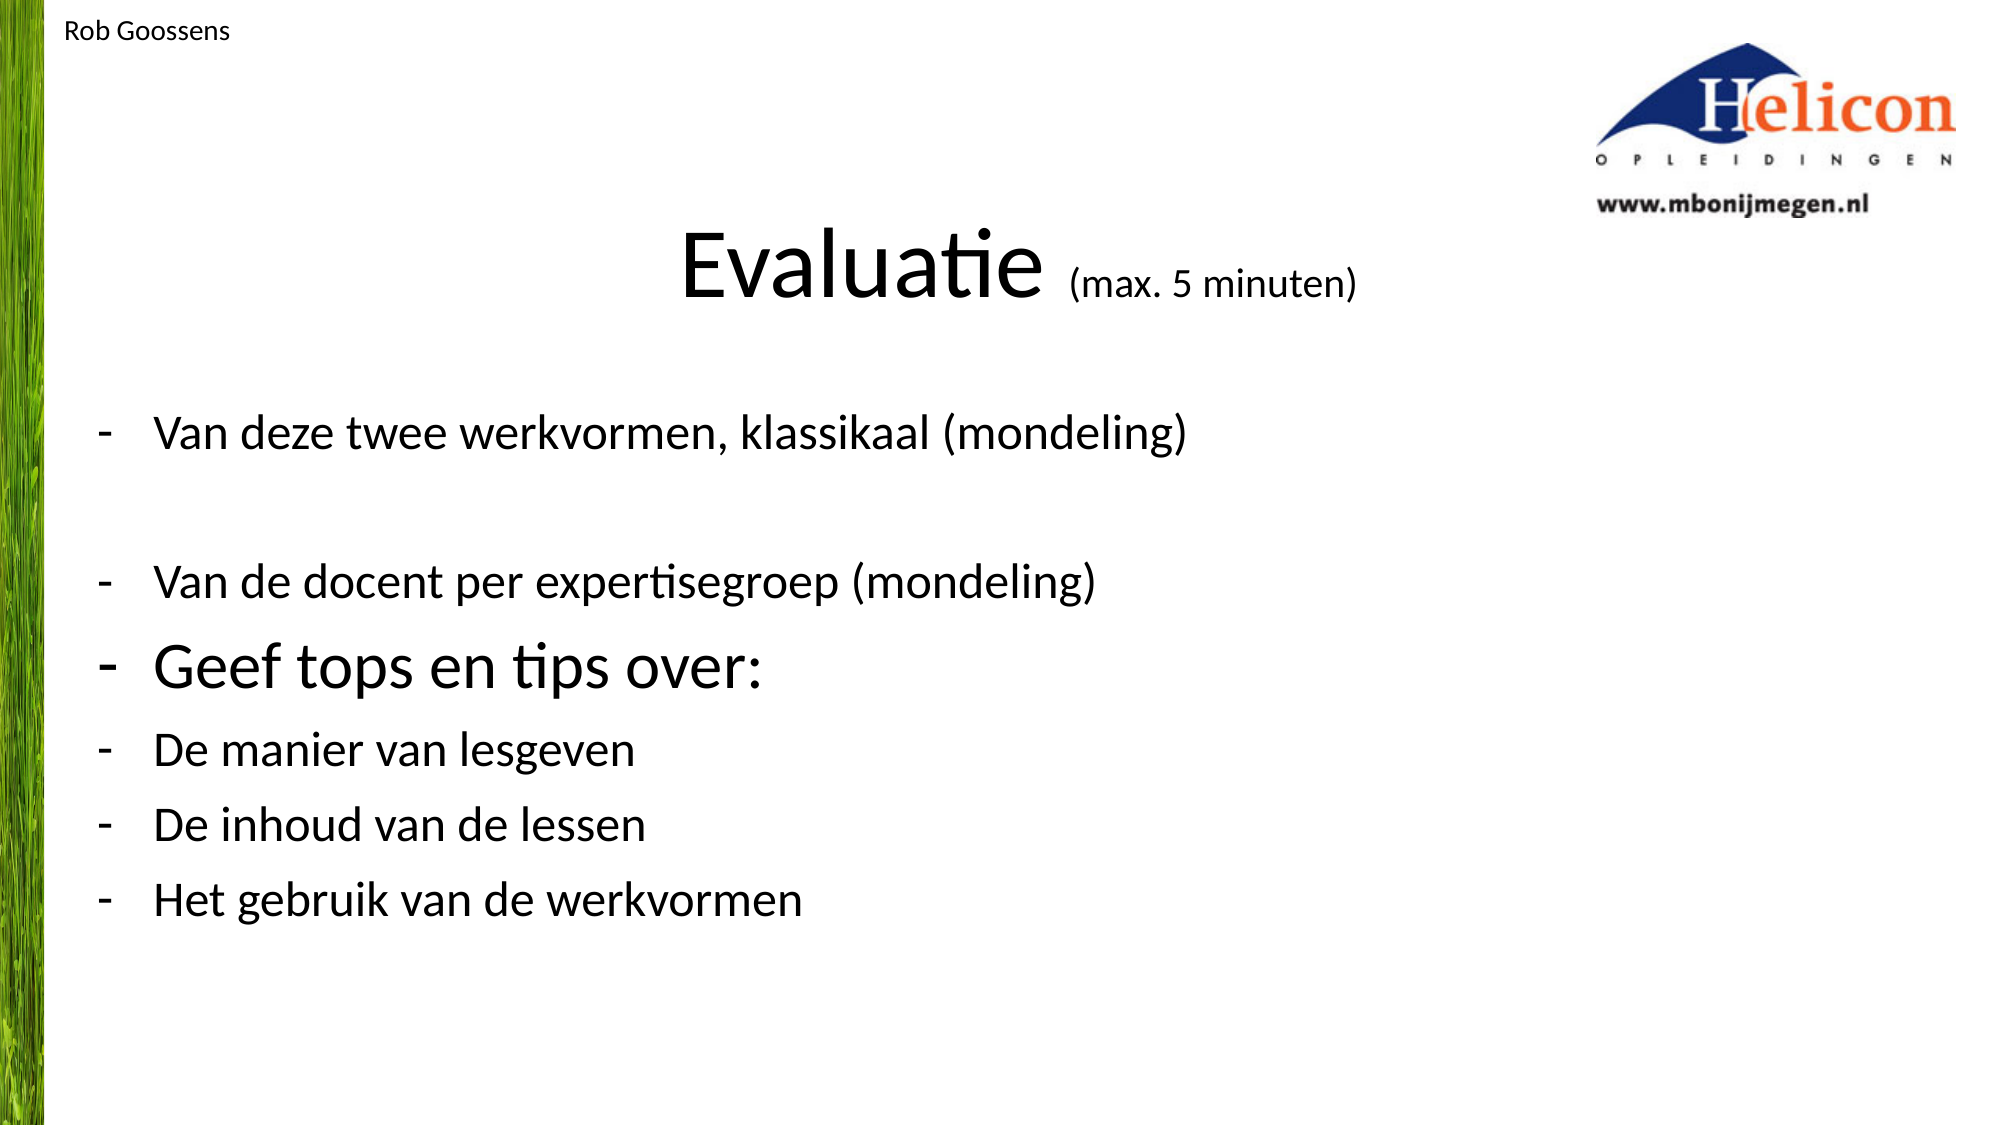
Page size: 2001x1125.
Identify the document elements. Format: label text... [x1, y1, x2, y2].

subtitle Evaluatie (max. 5 minuten) Van deze twee werkvormen, klassikaal (mondeling) Van de docent per expertisegroep (mondeling) Geef tops en tips over: De manier van lesgeven De inhoud van de lessen Het gebruik van de werkvormen [81, 204, 1956, 1075]
text_box [0, 0, 45, 1125]
picture [1596, 43, 1956, 218]
text_box Rob Goossens [49, 3, 250, 54]
